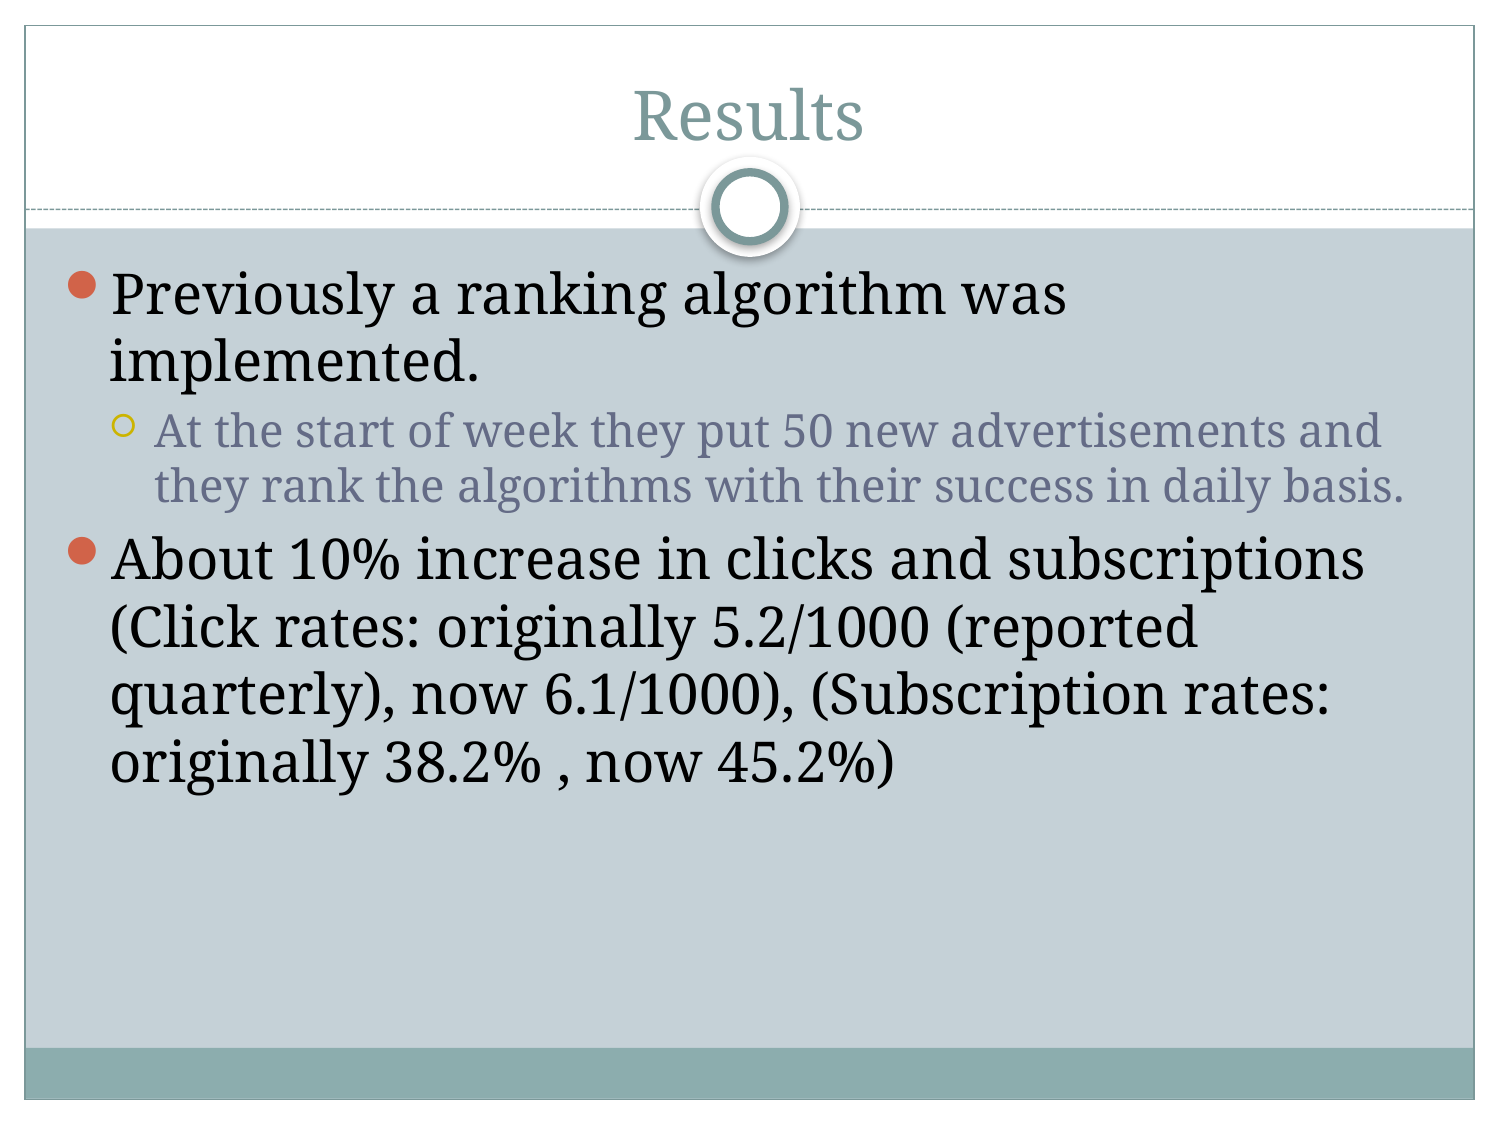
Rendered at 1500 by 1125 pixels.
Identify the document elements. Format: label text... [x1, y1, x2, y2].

list Previously a ranking algorithm was implemented. At the start of week they put 50 new advertisements and they rank the algorithms with their success in daily basis. About 10% increase in clicks and subscriptions (Click rates: originally 5.2/1000 (reported quarterly), now 6.1/1000), (Subscription rates: originally 38.2% , now 45.2%) [49, 250, 1445, 1001]
title Results [49, 37, 1450, 162]
